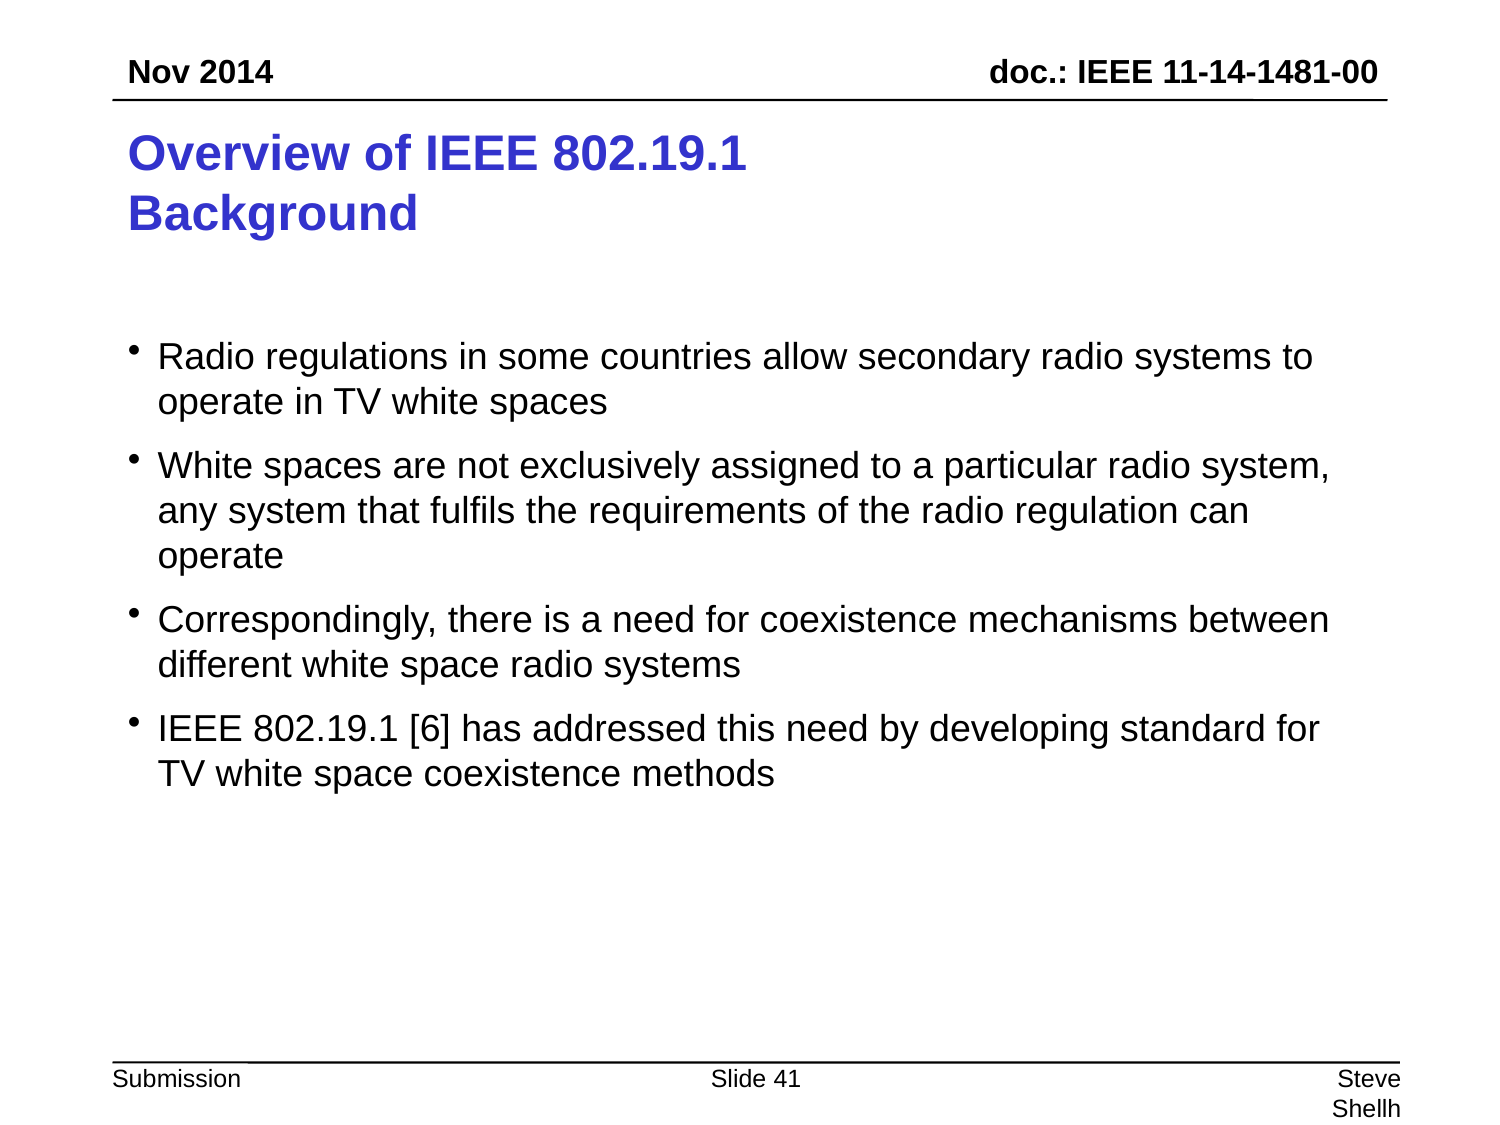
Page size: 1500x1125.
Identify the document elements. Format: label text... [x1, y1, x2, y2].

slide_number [112, 40, 463, 101]
list Radio regulations in some countries allow secondary radio systems to operate in TV white spaces White spaces are not exclusively assigned to a particular radio system, any system that fulfils the requirements of the radio regulation can operate Correspondingly, there is a need for coexistence mechanisms between different white space radio systems IEEE 802.19.1 [6] has addressed this need by developing standard for TV white space coexistence methods [112, 324, 1388, 1000]
slide_number Slide 41 [709, 1061, 803, 1093]
title Overview of IEEE 802.19.1 Background [112, 112, 1388, 288]
footer Steve Shellhammer, Qualcomm [1320, 1061, 1402, 1093]
